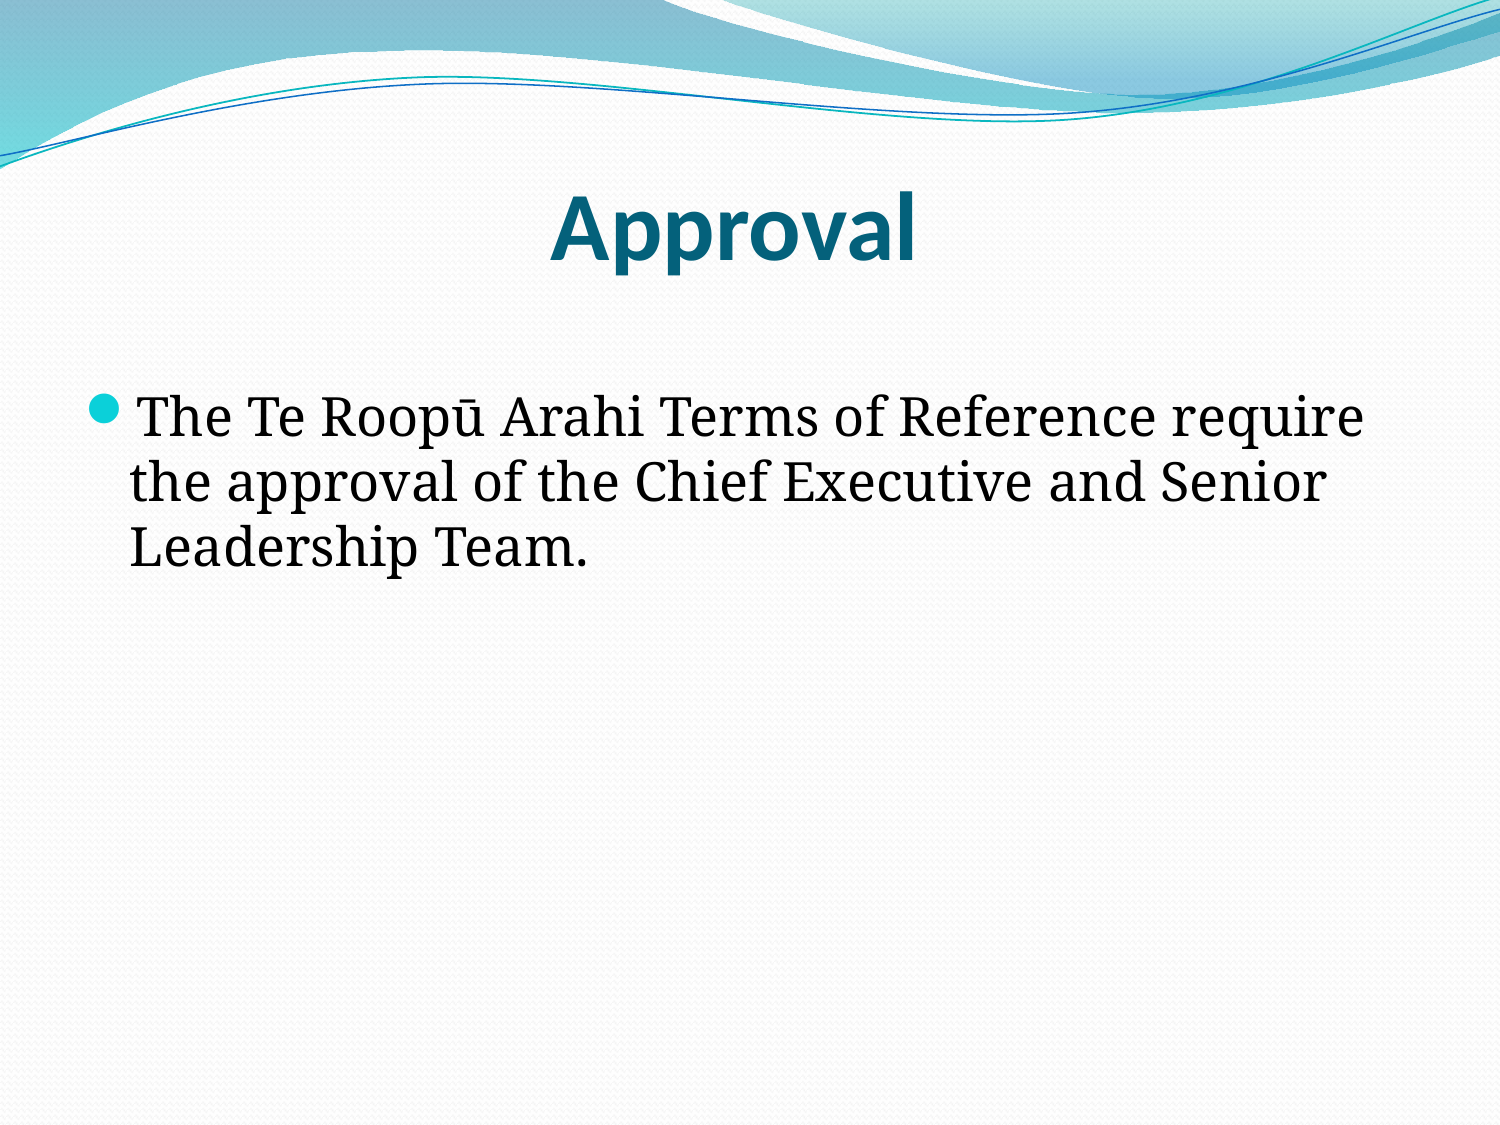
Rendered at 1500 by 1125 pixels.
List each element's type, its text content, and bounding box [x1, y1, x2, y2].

list The Te Roopū Arahi Terms of Reference require the approval of the Chief Executive and Senior Leadership Team. [70, 375, 1421, 609]
title Approval [550, 152, 938, 280]
